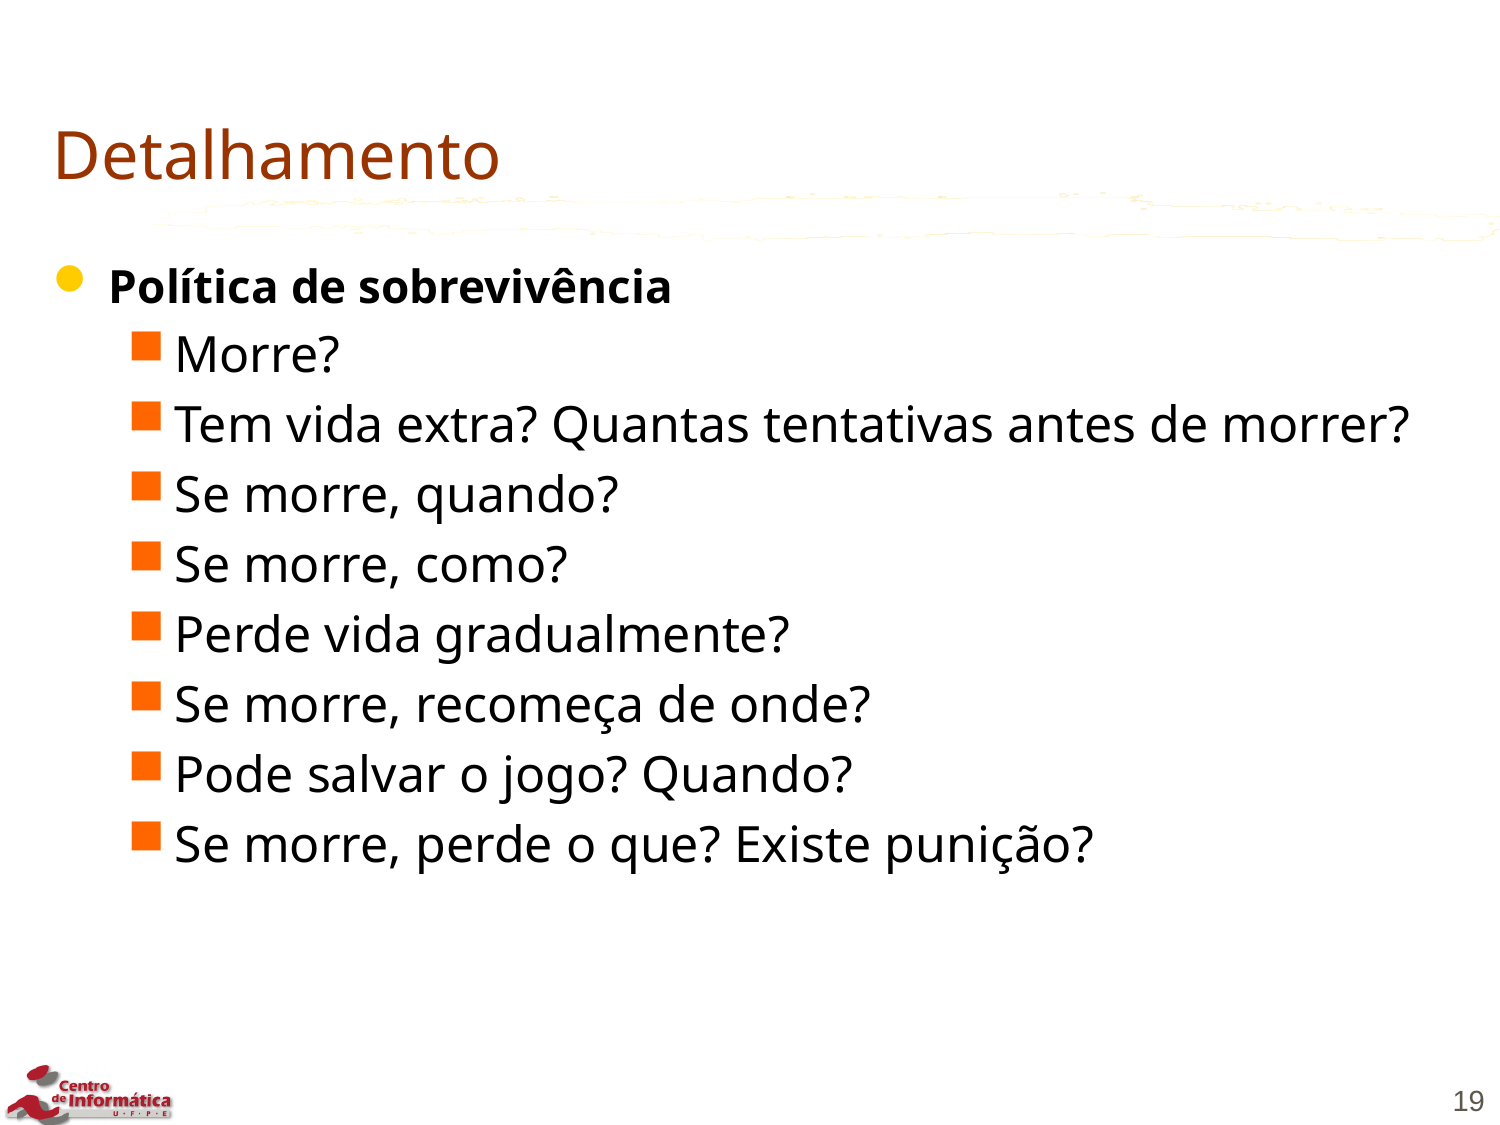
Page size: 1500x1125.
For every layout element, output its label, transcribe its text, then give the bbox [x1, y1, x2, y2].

picture [0, 1062, 175, 1125]
list Política de sobrevivência Morre? Tem vida extra? Quantas tentativas antes de morrer? Se morre, quando? Se morre, como? Perde vida gradualmente? Se morre, recomeça de onde? Pode salvar o jogo? Quando? Se morre, perde o que? Existe punição? [37, 249, 1475, 1025]
slide_number 19 [1187, 1049, 1500, 1125]
title Detalhamento [37, 12, 1434, 200]
